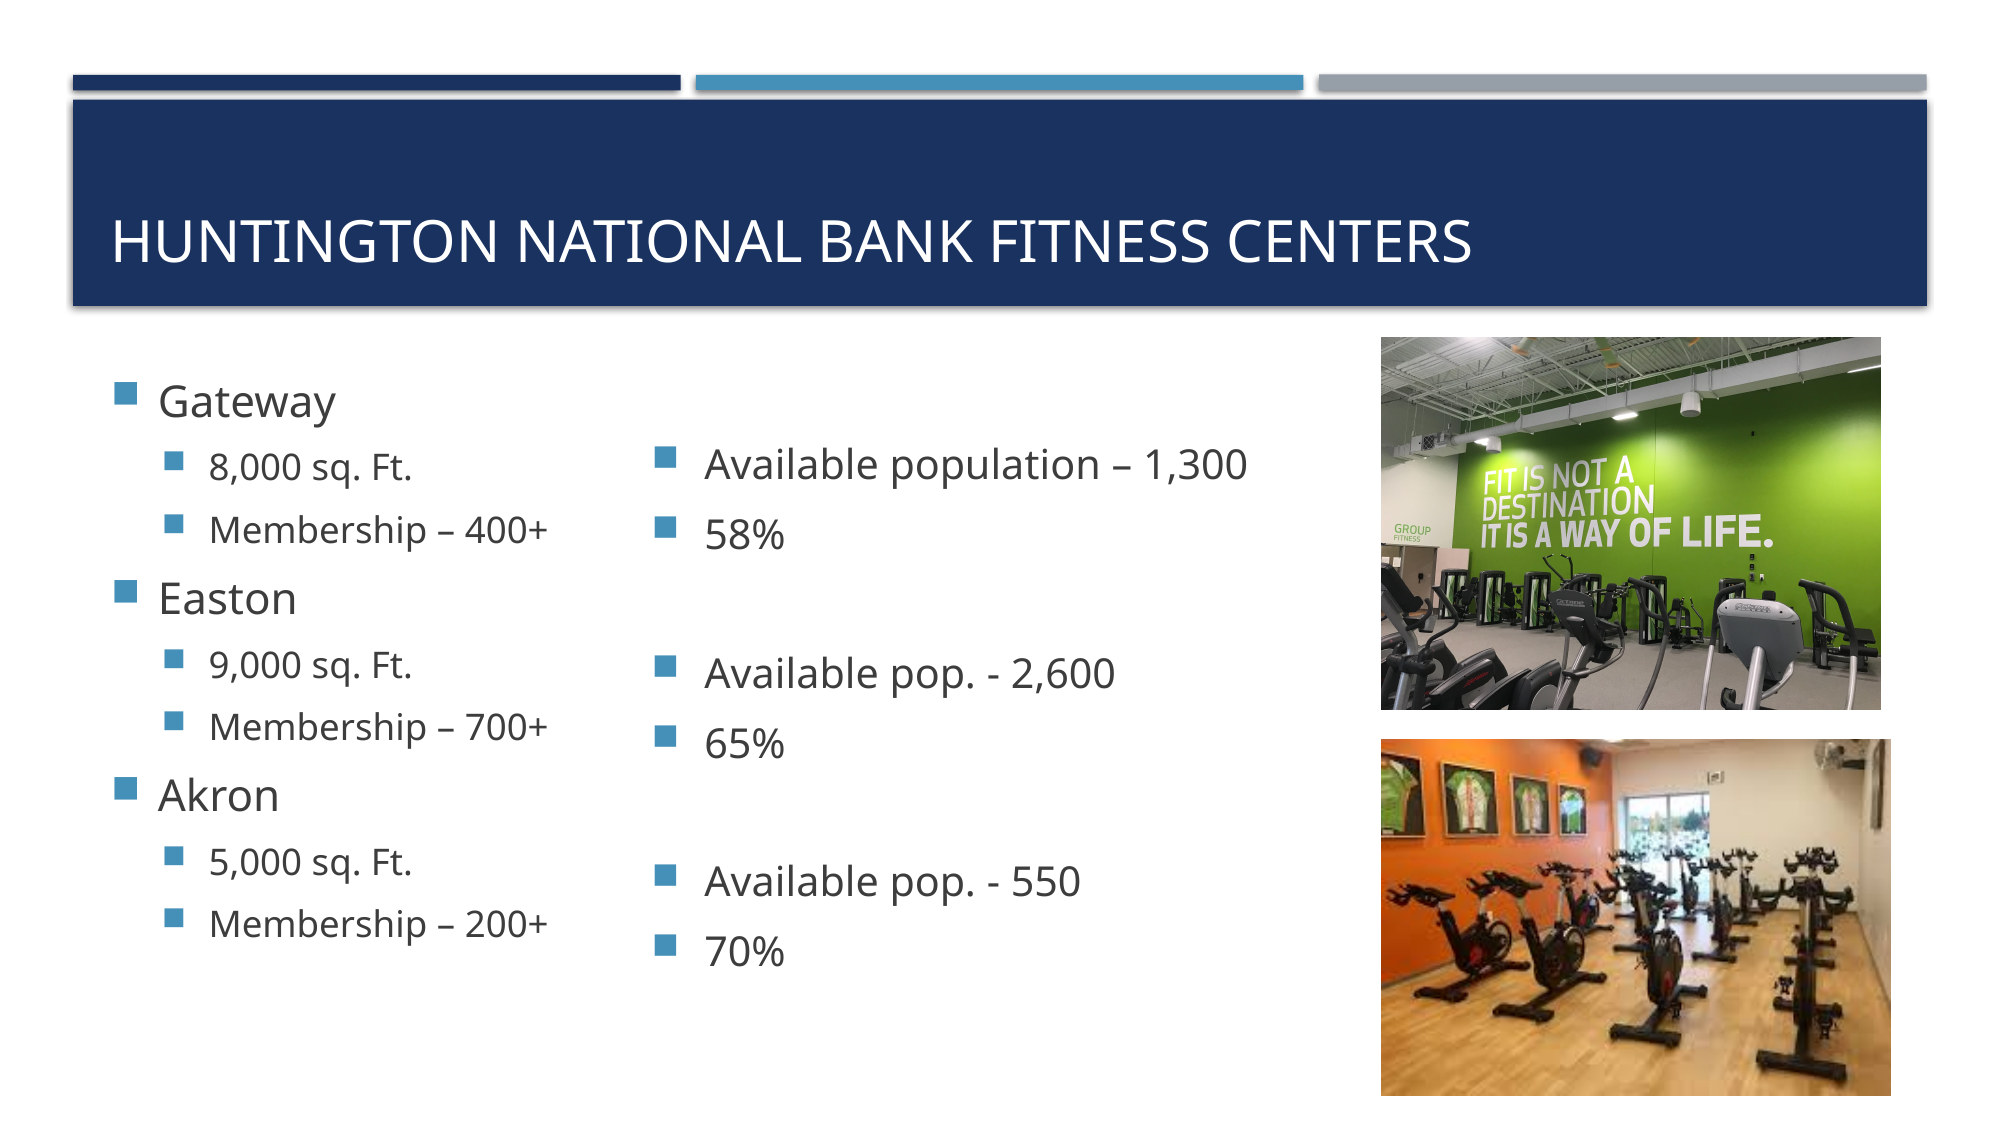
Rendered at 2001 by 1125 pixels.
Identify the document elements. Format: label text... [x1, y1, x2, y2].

list Available population – 1,300 58% Available pop. - 2,600 65% Available pop. - 550 70% [578, 365, 1905, 985]
title Huntington national bank fitness centers [95, 119, 1905, 282]
picture [1380, 336, 1882, 711]
picture [1380, 738, 1891, 1096]
list Gateway 8,000 sq. Ft. Membership – 400+ Easton 9,000 sq. Ft. Membership – 700+ Akron 5,000 sq. Ft. Membership – 200+ [95, 365, 578, 962]
